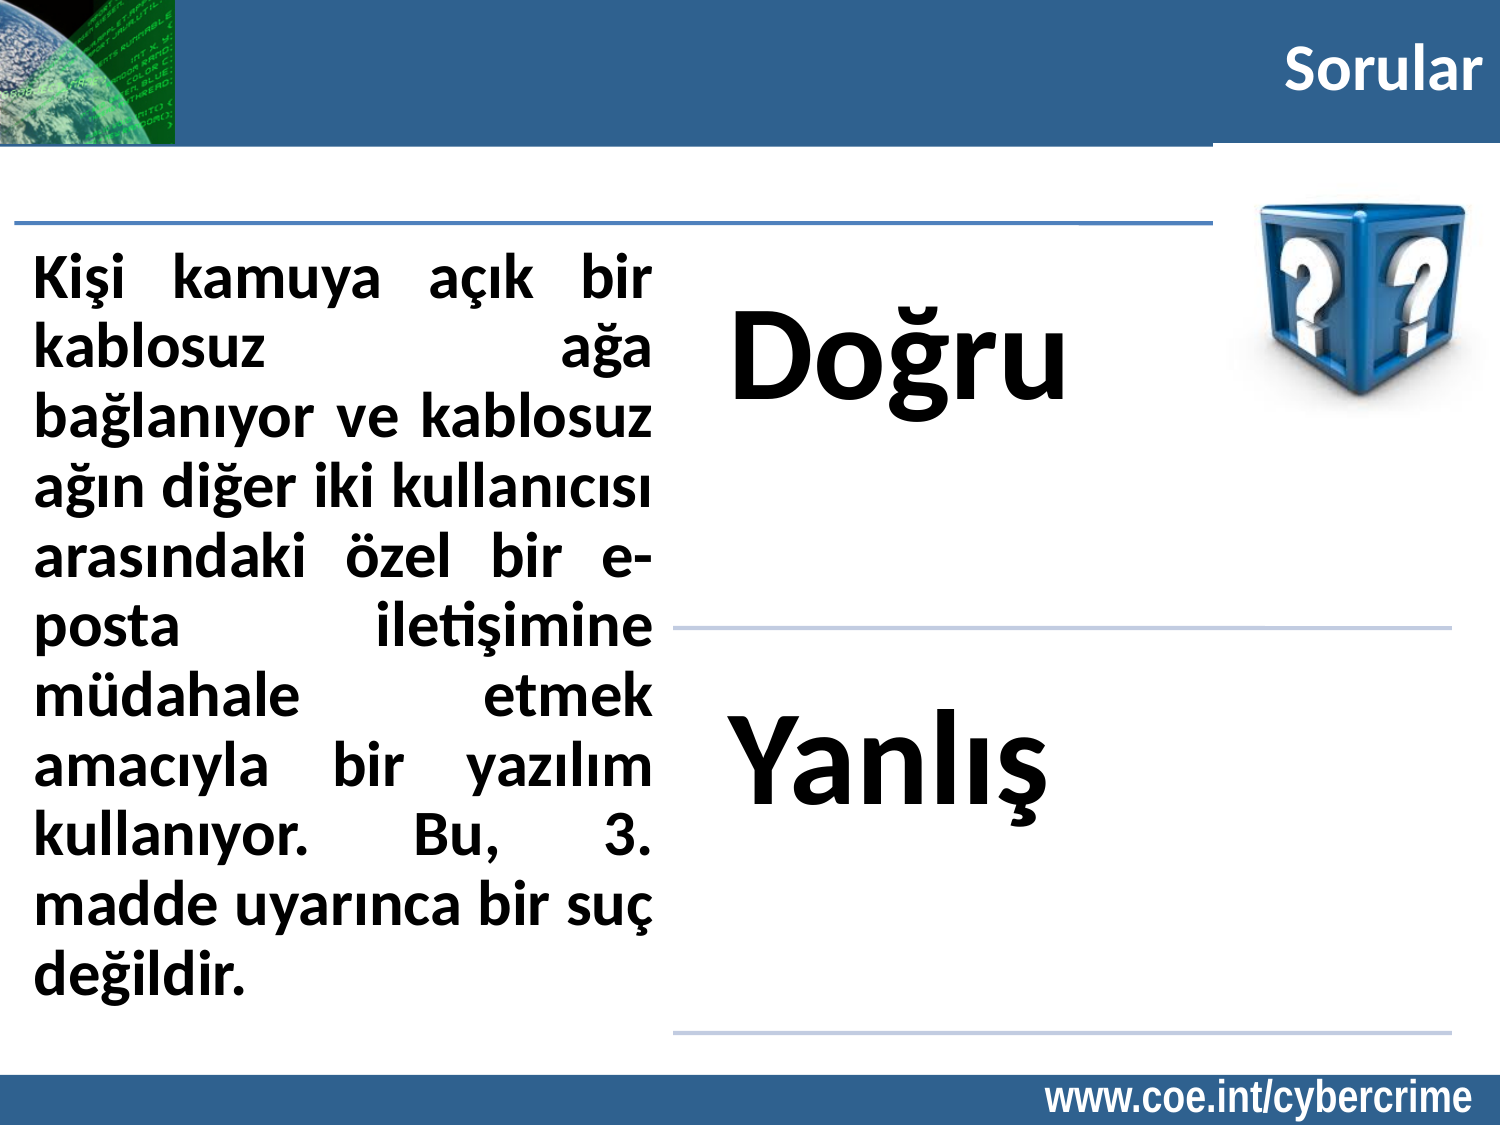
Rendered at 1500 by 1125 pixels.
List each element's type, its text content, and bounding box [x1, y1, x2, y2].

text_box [14, 222, 1454, 1053]
text_box Sorular [177, 0, 1500, 149]
text_box [0, 1073, 1030, 1125]
picture [0, 0, 175, 144]
picture [1212, 142, 1500, 434]
text_box www.coe.int/cybercrime [1030, 1059, 1500, 1125]
